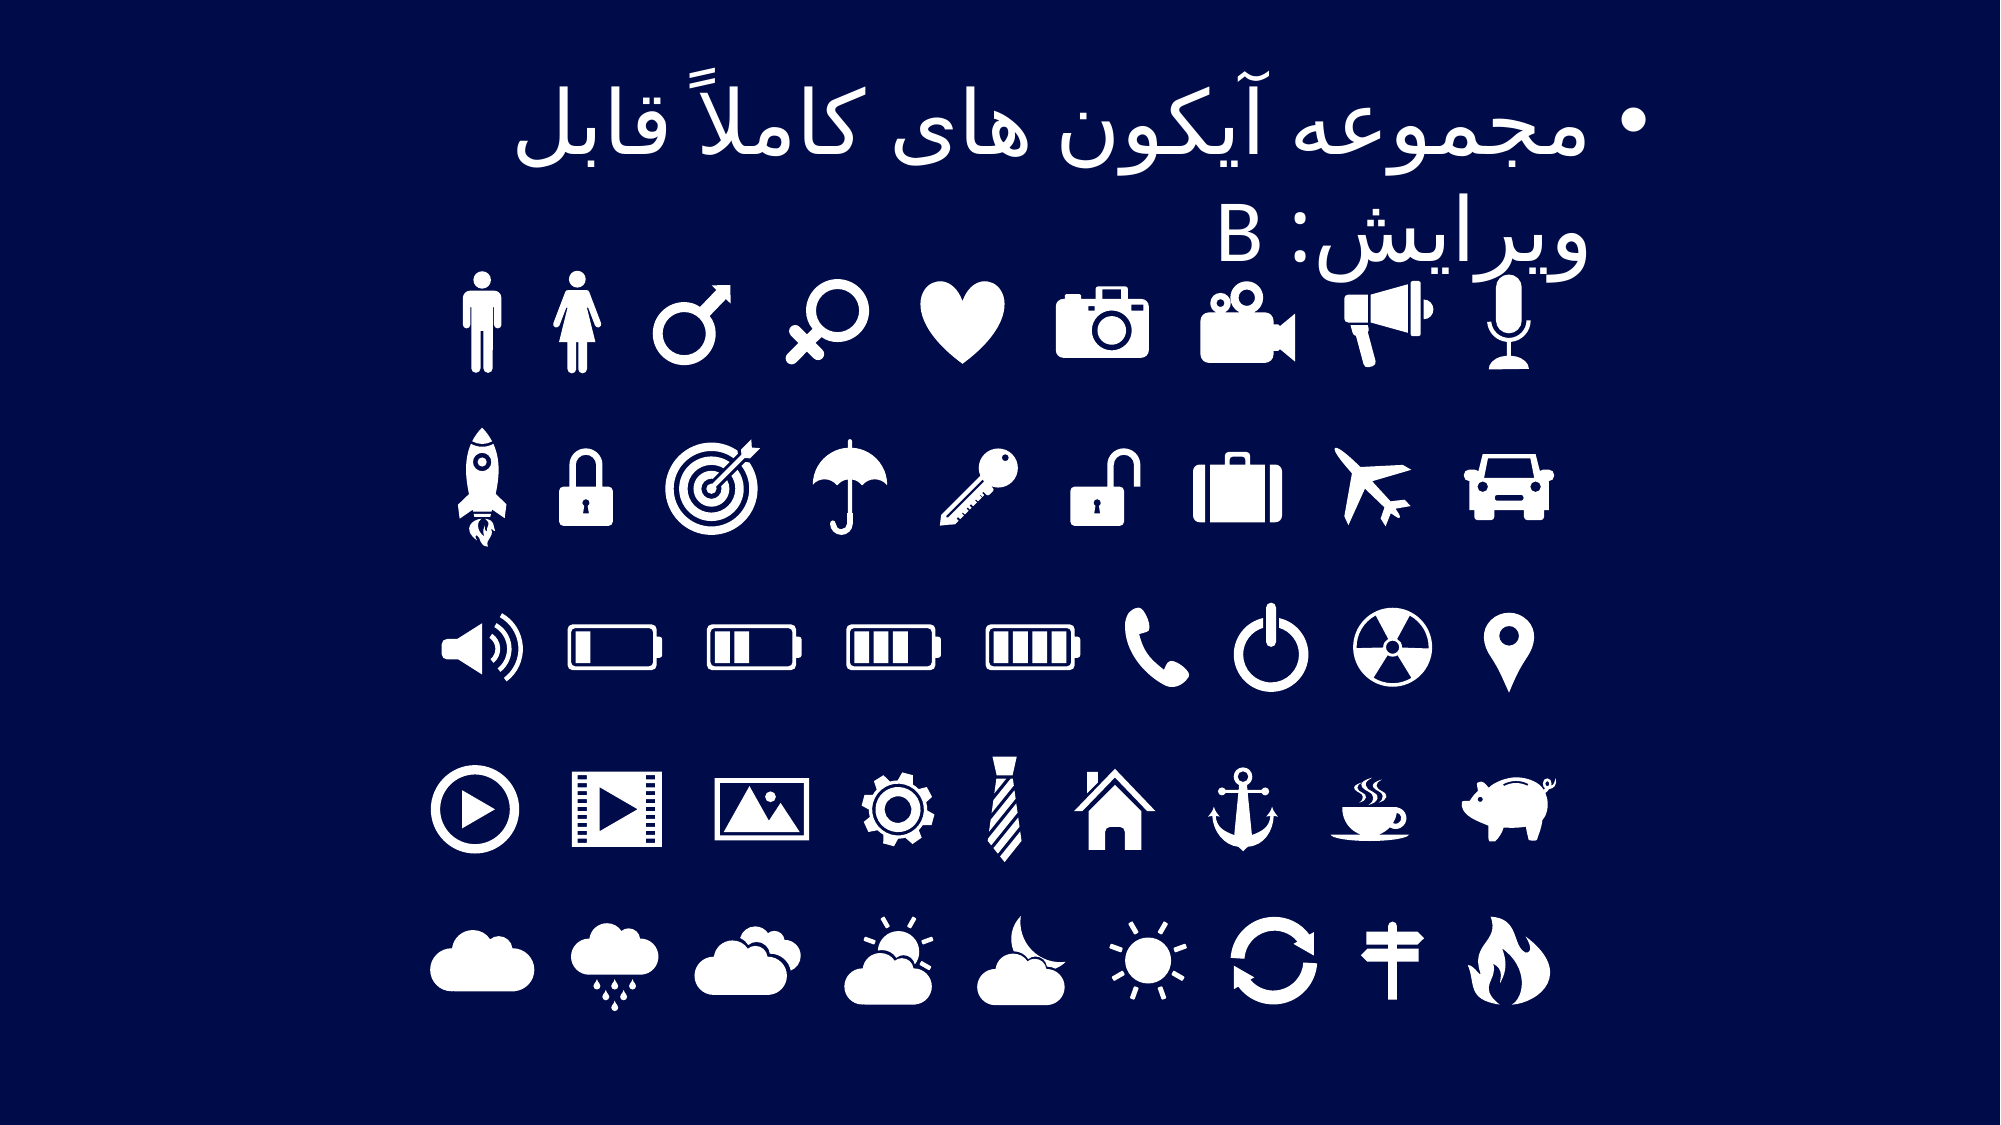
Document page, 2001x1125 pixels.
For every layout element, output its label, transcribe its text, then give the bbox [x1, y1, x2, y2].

text_box [845, 623, 943, 672]
text_box [619, 987, 629, 1002]
text_box [1333, 446, 1414, 529]
text_box [1172, 942, 1188, 954]
text_box [879, 915, 891, 930]
text_box [906, 915, 918, 930]
text_box [1268, 463, 1284, 524]
text_box [1209, 450, 1266, 524]
text_box [1462, 453, 1556, 522]
text_box [664, 436, 763, 536]
text_box [1191, 463, 1207, 524]
text_box مجموعه آیکون های کاملاً قابل ویرایش: B [300, 58, 1665, 185]
text_box [601, 987, 611, 1002]
text_box [919, 280, 1006, 366]
text_box [558, 447, 614, 527]
text_box [1071, 766, 1158, 851]
text_box [784, 278, 871, 366]
text_box [1352, 606, 1434, 688]
text_box [440, 621, 484, 677]
text_box [811, 438, 889, 536]
text_box [1205, 766, 1281, 853]
text_box [1108, 942, 1124, 954]
text_box [1229, 915, 1316, 960]
text_box [1343, 279, 1435, 369]
text_box [1460, 776, 1558, 843]
text_box [429, 764, 521, 855]
text_box [552, 269, 603, 375]
text_box [1128, 985, 1140, 1001]
text_box [705, 623, 803, 672]
text_box [1054, 285, 1150, 359]
text_box [860, 771, 936, 848]
text_box [1069, 447, 1142, 527]
text_box [1127, 920, 1140, 936]
text_box [1156, 920, 1169, 936]
text_box [1359, 920, 1426, 1001]
text_box [571, 771, 663, 848]
text_box [610, 997, 620, 1013]
text_box [938, 447, 1019, 527]
text_box [488, 632, 502, 665]
text_box [714, 777, 810, 841]
text_box [1482, 611, 1536, 696]
text_box [1156, 985, 1168, 1001]
text_box [1199, 280, 1297, 364]
text_box [1232, 961, 1319, 1006]
text_box [456, 426, 508, 548]
text_box [461, 270, 503, 374]
text_box [843, 930, 935, 1006]
text_box [498, 611, 524, 683]
text_box [1466, 915, 1552, 1007]
text_box [566, 623, 664, 672]
text_box [569, 922, 660, 991]
text_box [429, 929, 536, 993]
text_box [1124, 606, 1191, 689]
text_box [976, 912, 1069, 1007]
text_box [984, 623, 1082, 672]
text_box [1232, 601, 1310, 693]
text_box [492, 621, 513, 674]
text_box [693, 925, 802, 996]
text_box [1110, 936, 1186, 985]
text_box [1485, 273, 1532, 371]
text_box [651, 283, 732, 367]
text_box [985, 755, 1023, 864]
text_box [1328, 776, 1412, 843]
